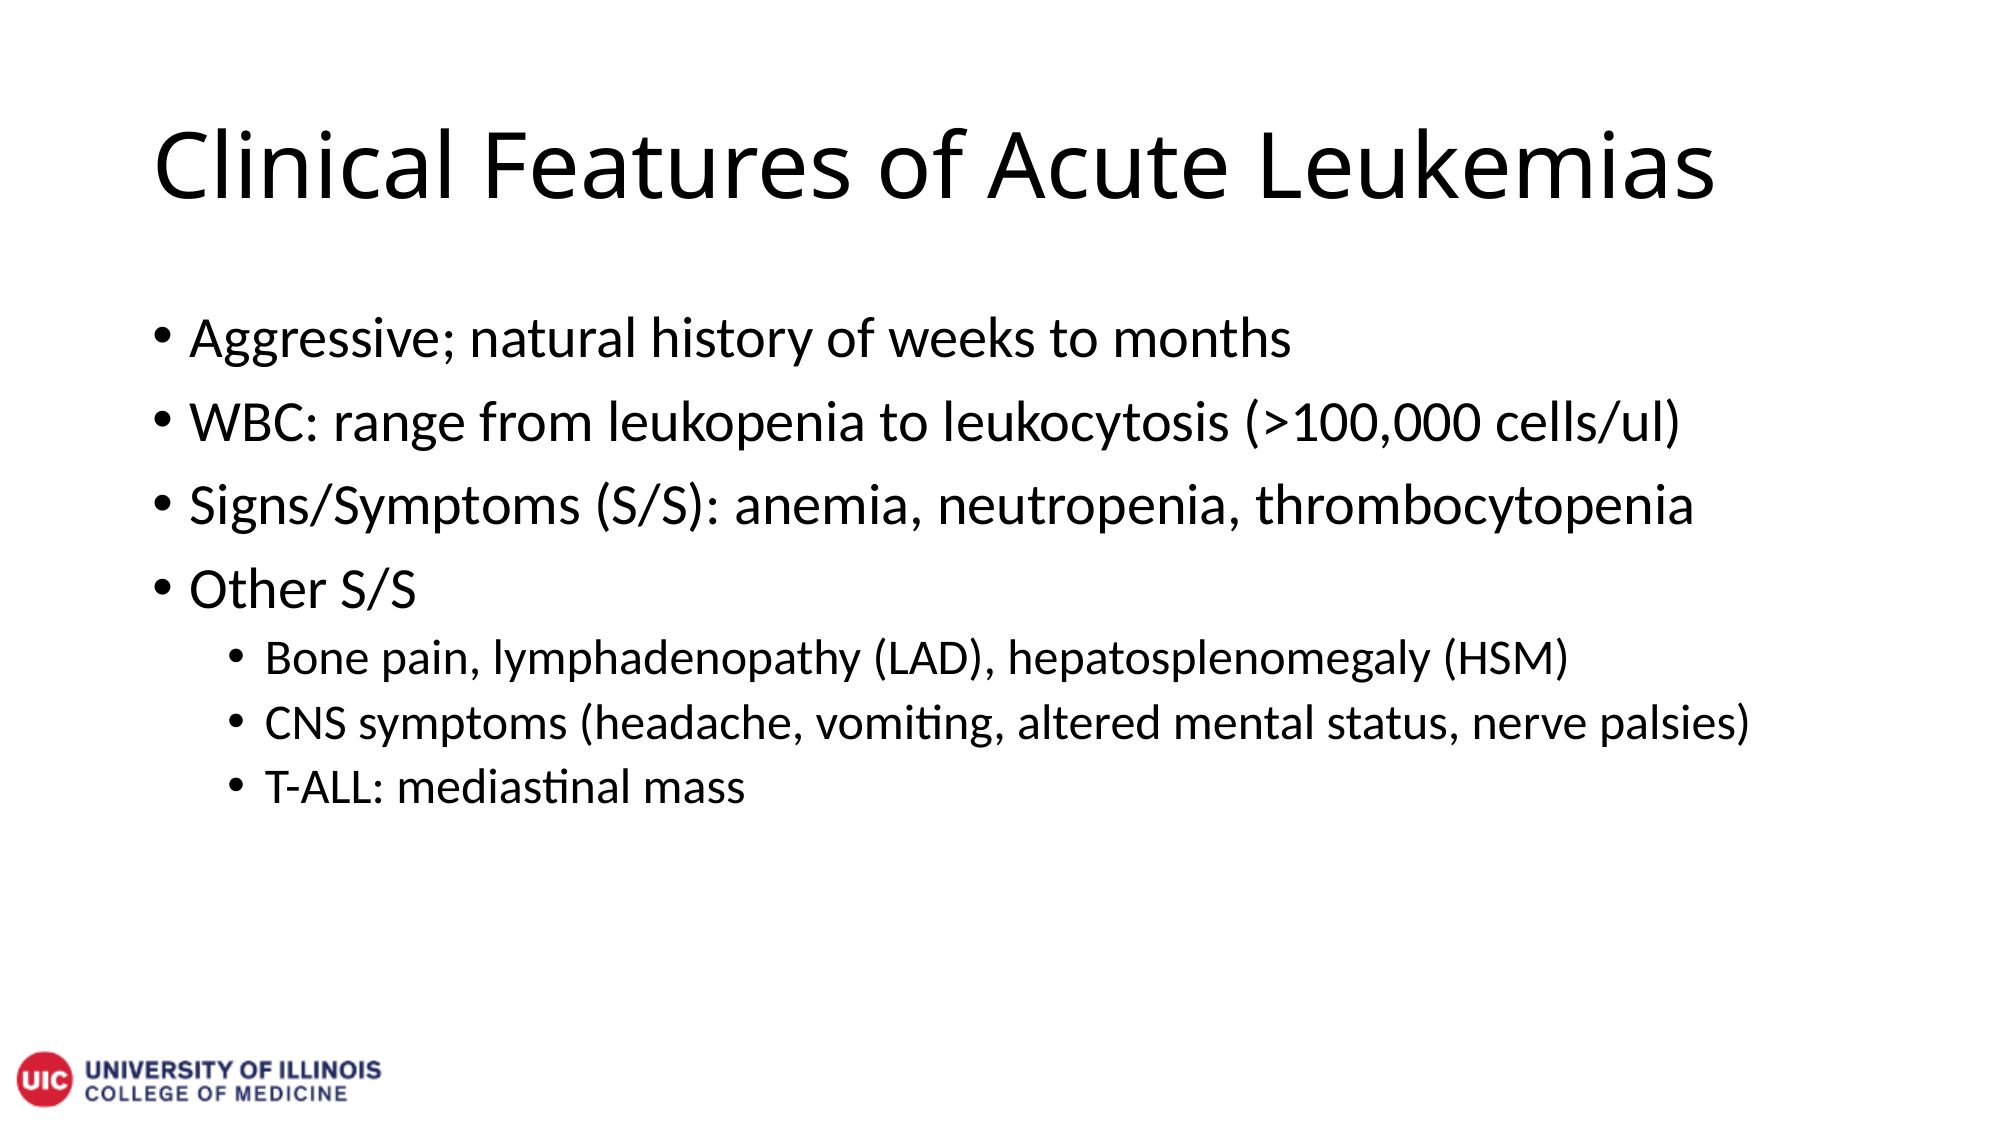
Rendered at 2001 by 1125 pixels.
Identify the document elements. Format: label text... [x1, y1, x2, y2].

title Clinical Features of Acute Leukemias [137, 59, 1863, 278]
list Aggressive; natural history of weeks to months WBC: range from leukopenia to leukocytosis (>100,000 cells/ul) Signs/Symptoms (S/S): anemia, neutropenia, thrombocytopenia Other S/S Bone pain, lymphadenopathy (LAD), hepatosplenomegaly (HSM) CNS symptoms (headache, vomiting, altered mental status, nerve palsies) T-ALL: mediastinal mass [137, 299, 1863, 1014]
picture [0, 1039, 402, 1125]
